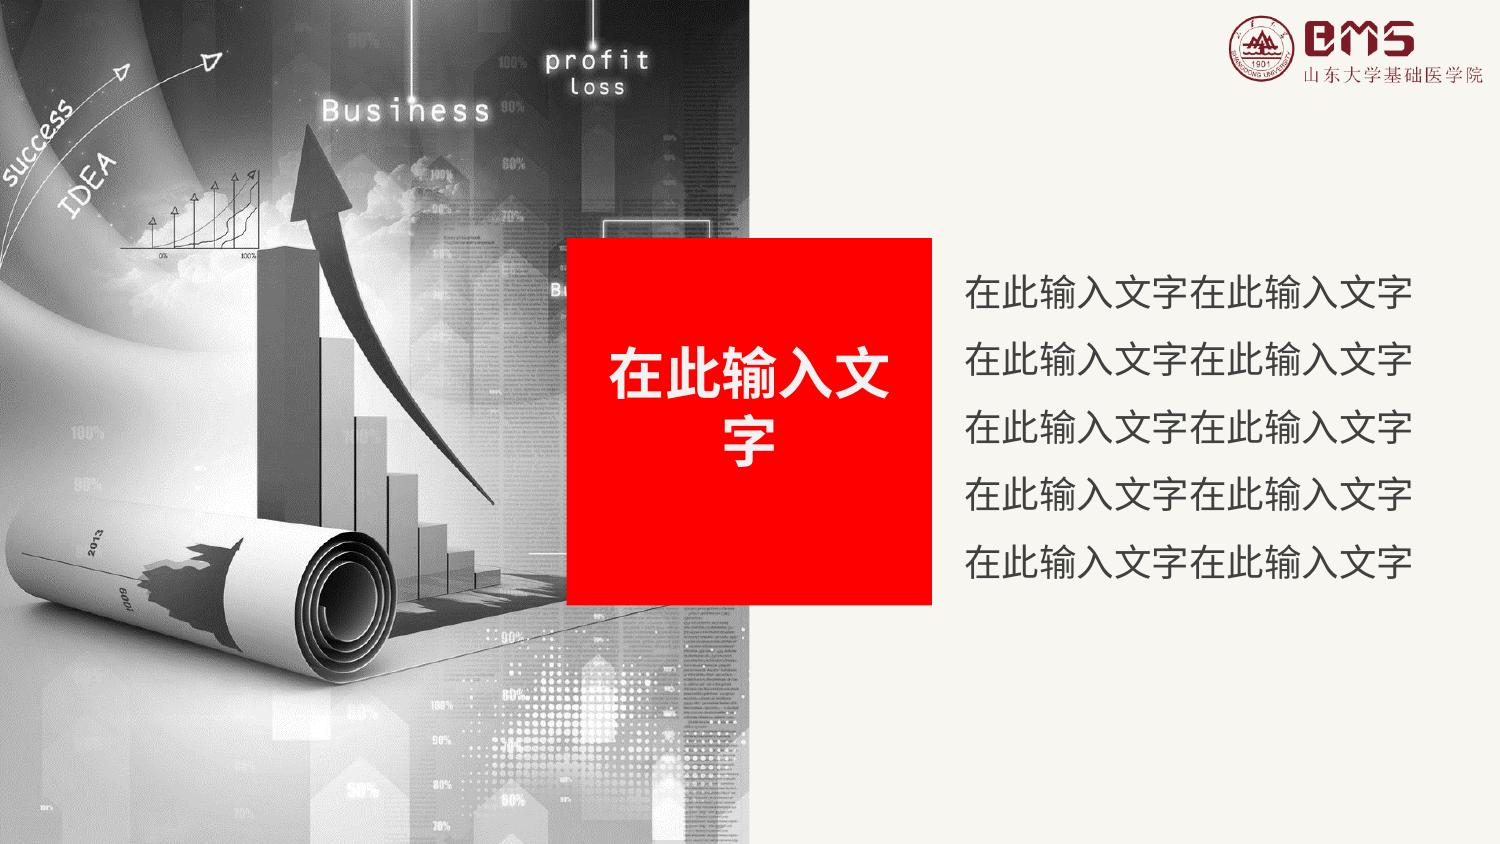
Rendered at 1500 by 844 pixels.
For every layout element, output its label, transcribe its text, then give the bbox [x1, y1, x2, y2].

picture [1210, 0, 1500, 116]
text_box [0, 0, 750, 844]
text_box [566, 237, 933, 606]
text_box 在此输入文字在此输入文字 在此输入文字在此输入文字 在此输入文字在此输入文字 在此输入文字在此输入文字 在此输入文字在此输入文字 [952, 240, 1426, 657]
